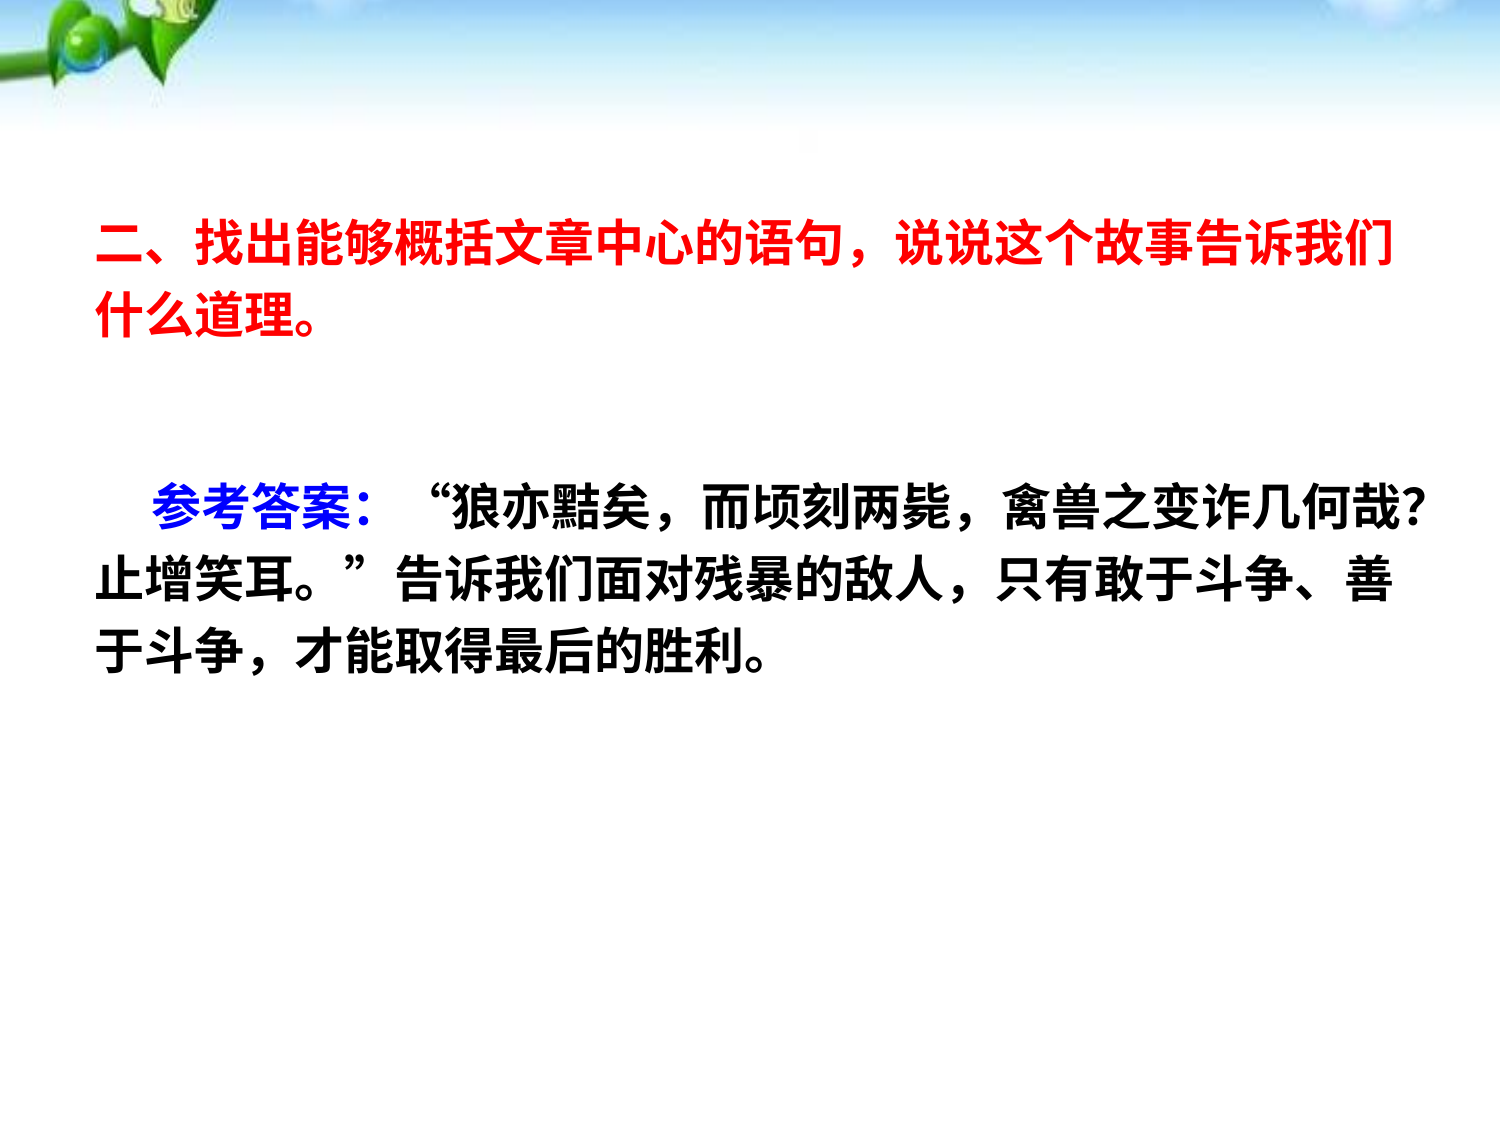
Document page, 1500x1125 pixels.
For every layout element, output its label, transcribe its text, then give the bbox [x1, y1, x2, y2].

picture [0, 0, 1500, 1125]
text_box 二、找出能够概括文章中心的语句，说说这个故事告诉我们什么道理。 [79, 192, 1444, 351]
text_box 参考答案：“狼亦黠矣，而顷刻两毙，禽兽之变诈几何哉？止增笑耳。”告诉我们面对残暴的敌人，只有敢于斗争、善于斗争，才能取得最后的胜利。 [79, 455, 1444, 687]
